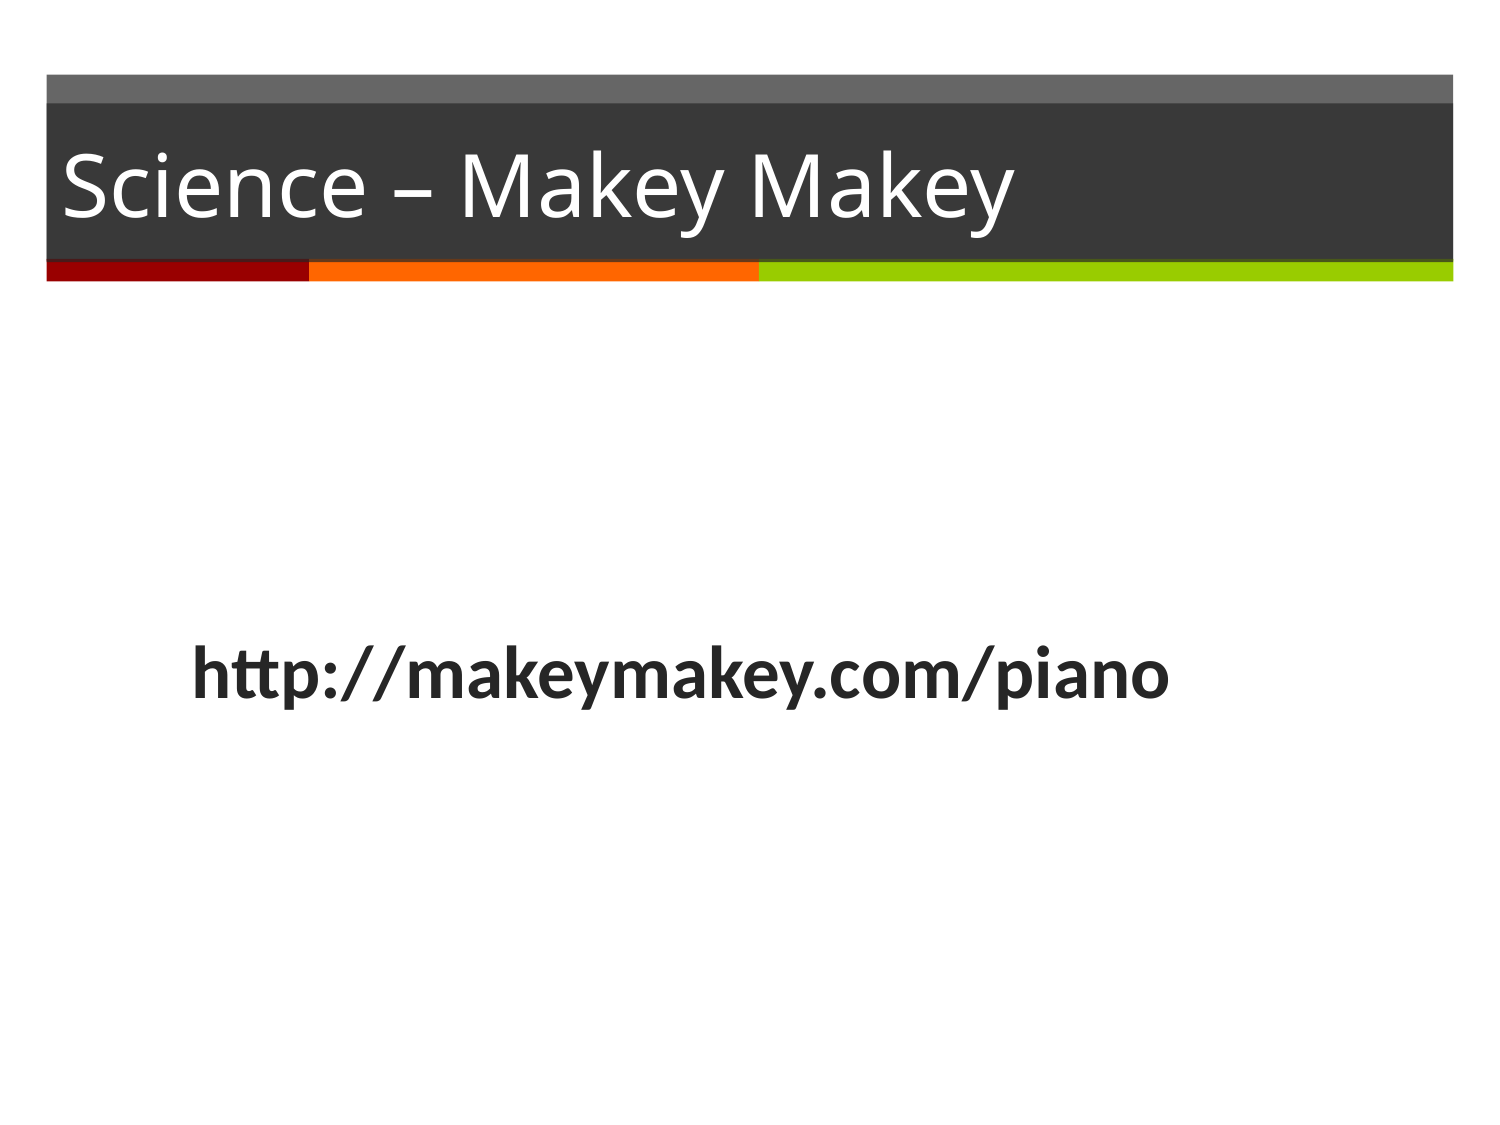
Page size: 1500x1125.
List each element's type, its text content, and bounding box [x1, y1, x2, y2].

list http://makeymakey.com/piano [176, 352, 1338, 1008]
title Science – Makey Makey [46, 103, 1454, 263]
